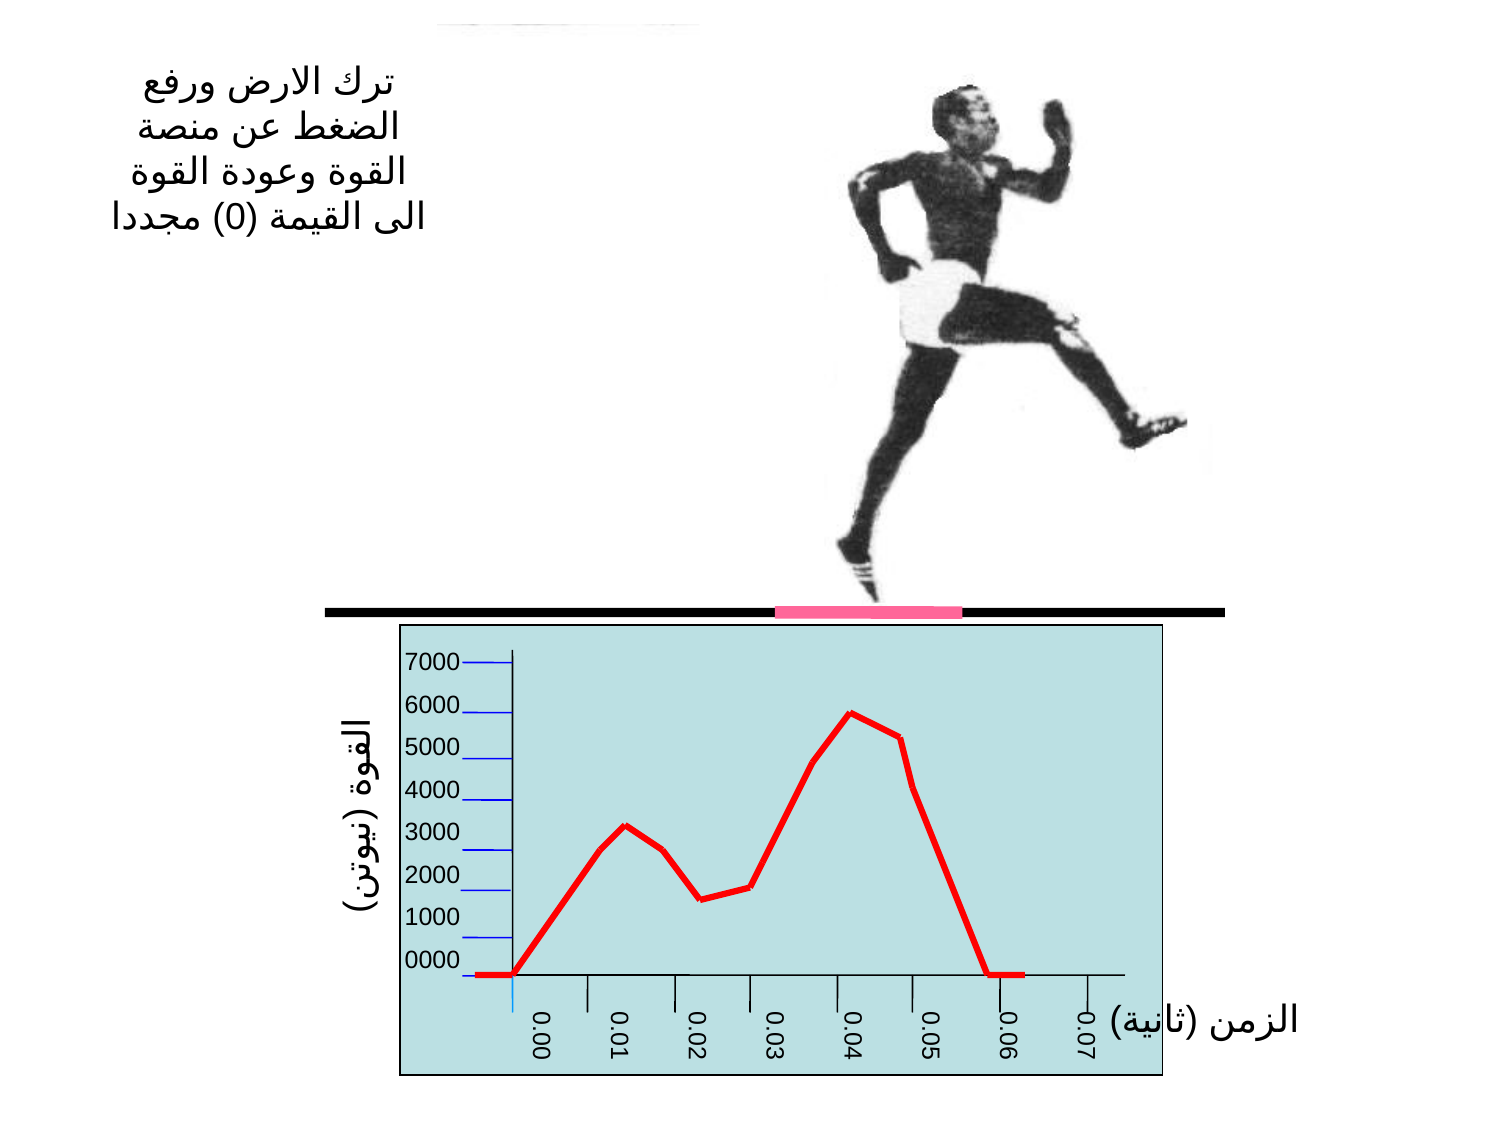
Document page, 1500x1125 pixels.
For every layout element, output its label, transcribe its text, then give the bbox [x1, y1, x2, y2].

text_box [324, 612, 1297, 1076]
picture [437, 24, 1214, 612]
text_box ترك الارض ورفع الضغط عن منصة القوة وعودة القوة الى القيمة (0) مجددا [87, 49, 437, 245]
